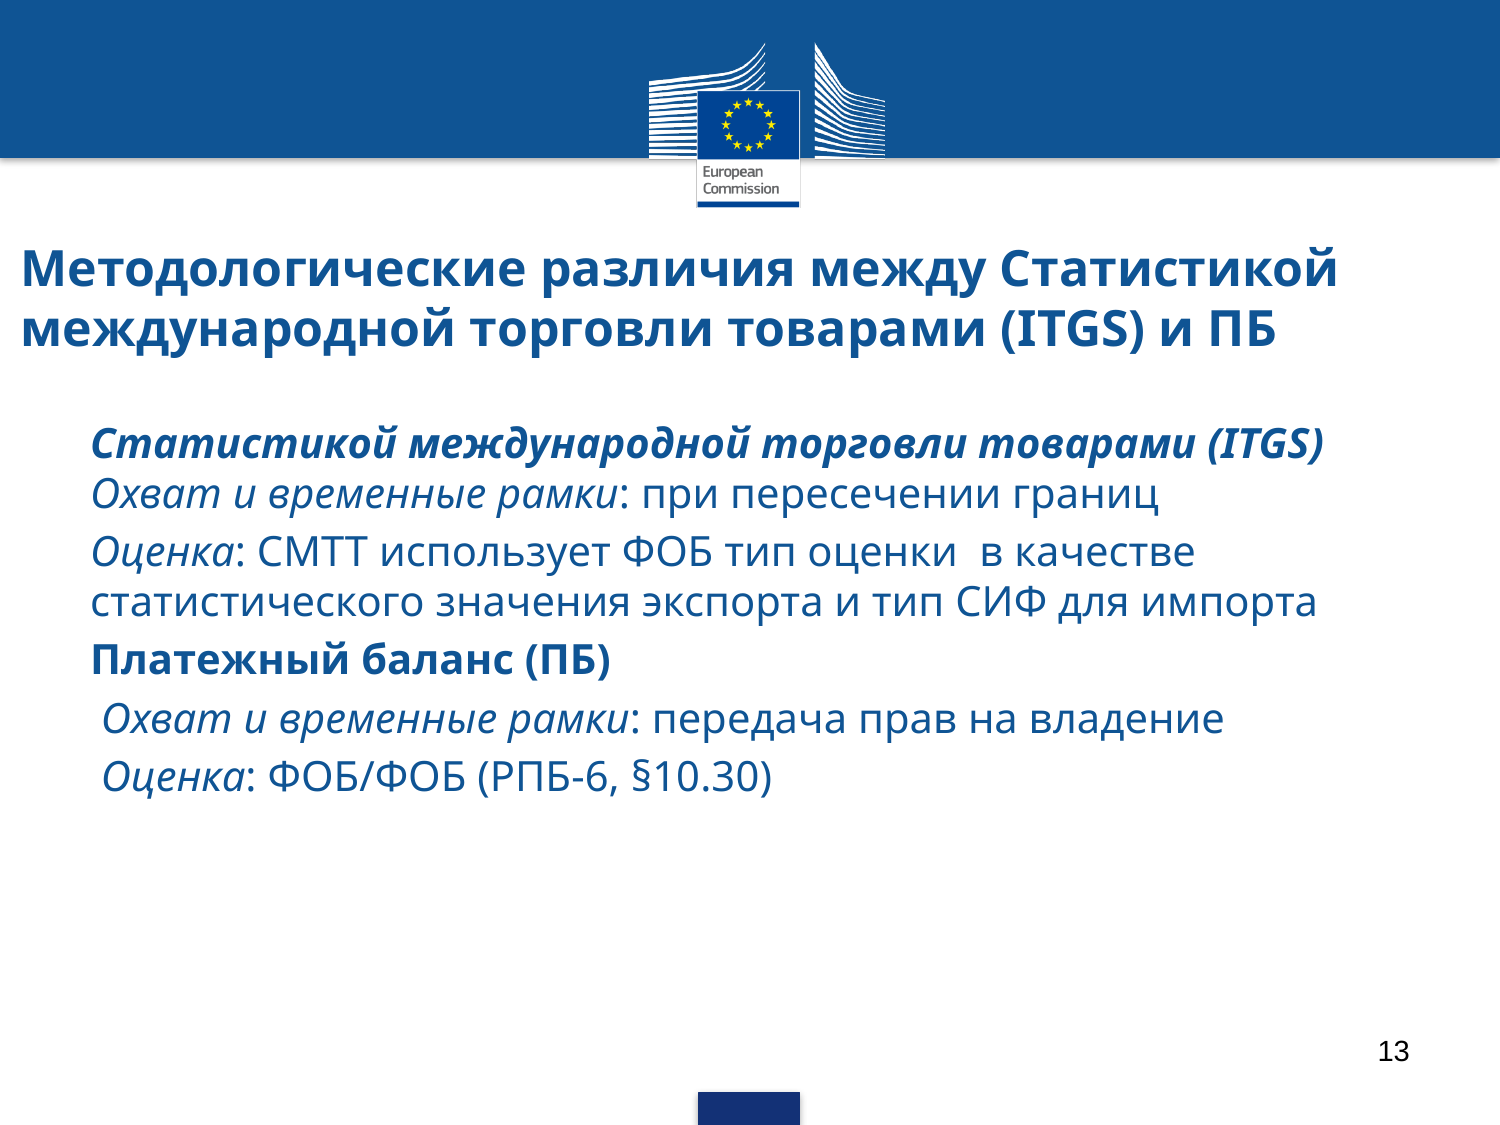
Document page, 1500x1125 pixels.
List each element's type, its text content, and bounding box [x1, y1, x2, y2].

picture [649, 42, 885, 208]
slide_number 13 [1074, 1024, 1425, 1103]
list Статистикой международной торговли товарами (ITGS) Охват и временные рамки: при пересечении границ Оценка: СМТТ использует ФОБ тип оценки в качестве статистического значения экспорта и тип СИФ для импорта Платежный баланс (ПБ) Охват и временные рамки: передача прав на владение Оценка: ФОБ/ФОБ (РПБ-6, §10.30) [75, 408, 1471, 988]
title Методологические различия между Статистикой международной торговли товарами (ITGS) и ПБ [0, 219, 1500, 374]
